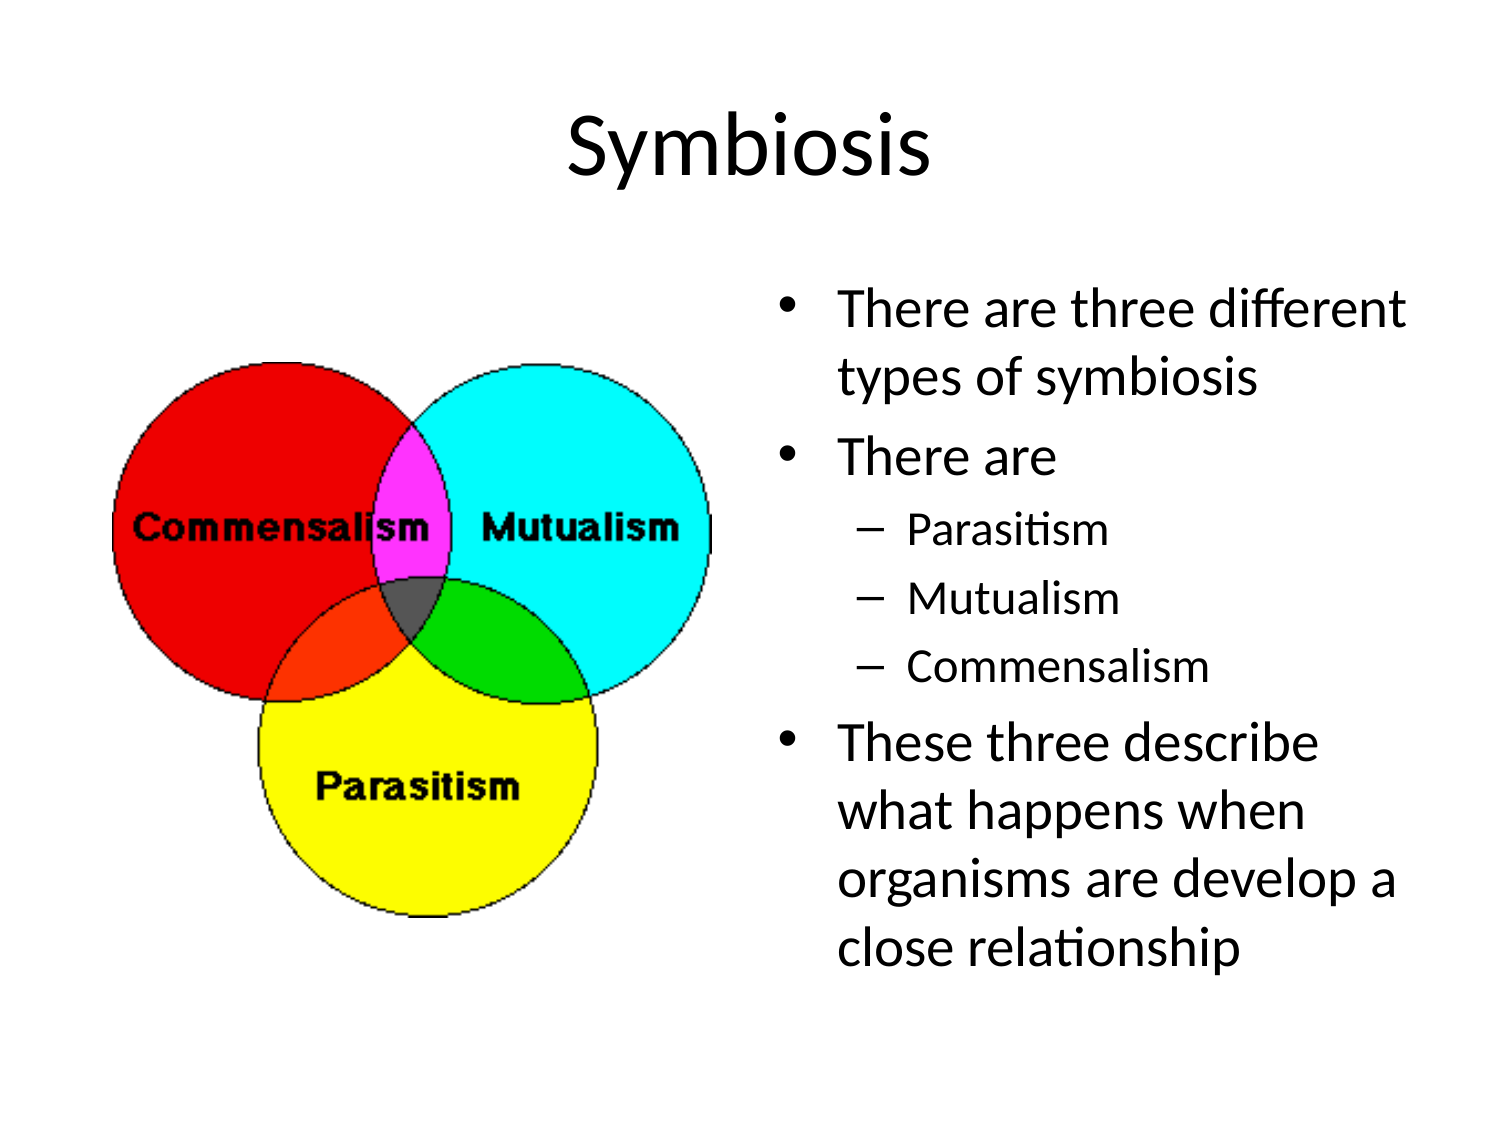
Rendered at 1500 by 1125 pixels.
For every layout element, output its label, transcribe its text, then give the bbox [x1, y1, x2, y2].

title Symbiosis [75, 45, 1425, 233]
list There are three different types of symbiosis There are Parasitism Mutualism Commensalism These three describe what happens when organisms are develop a close relationship [762, 262, 1425, 1005]
picture [112, 362, 712, 918]
